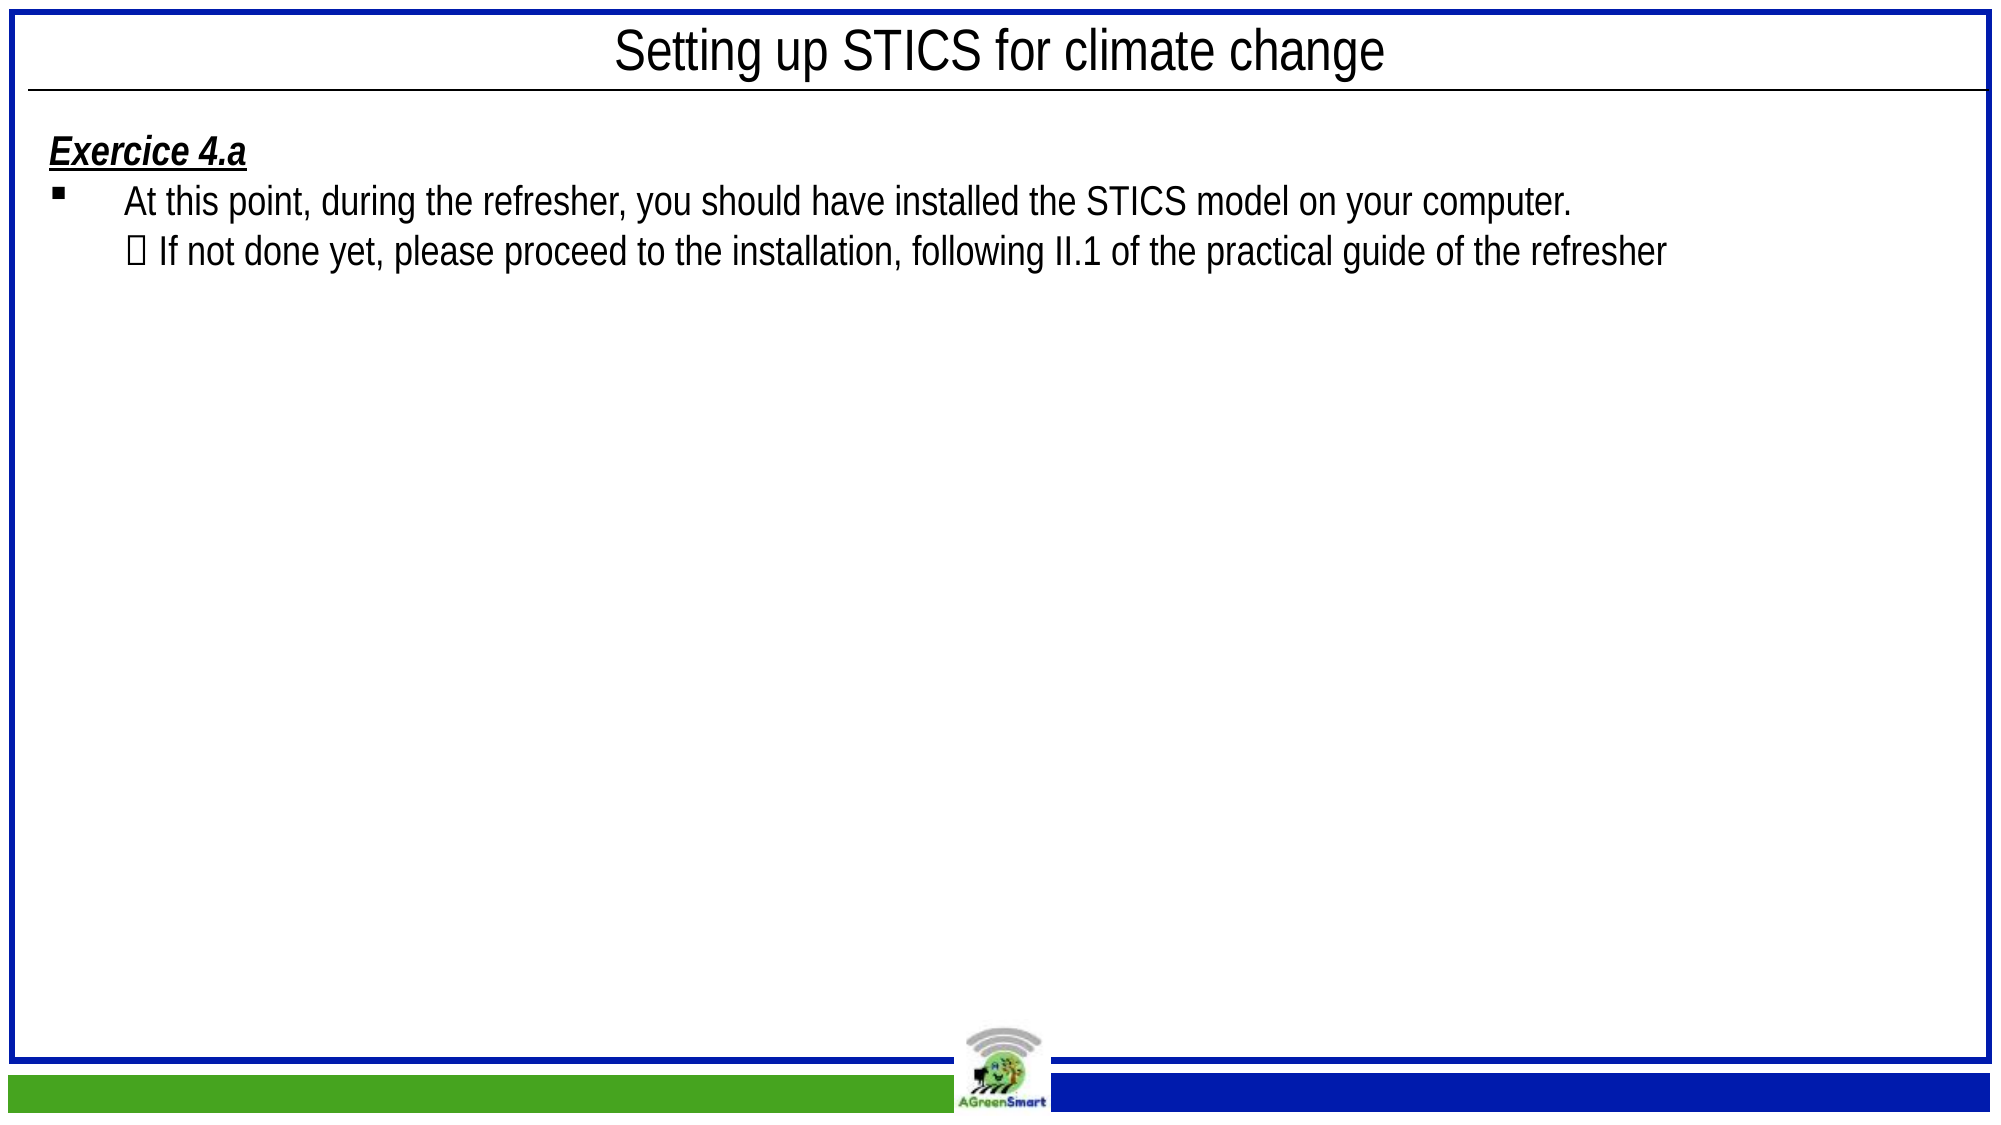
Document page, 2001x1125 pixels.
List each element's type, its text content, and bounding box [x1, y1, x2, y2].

picture [954, 1019, 1051, 1116]
text_box Setting up STICS for climate change [0, 5, 2000, 90]
text_box Exercice 4.a At this point, during the refresher, you should have installed the STICS model on your computer.  If not done yet, please proceed to the installation, following II.1 of the practical guide of the refresher [34, 116, 1927, 382]
